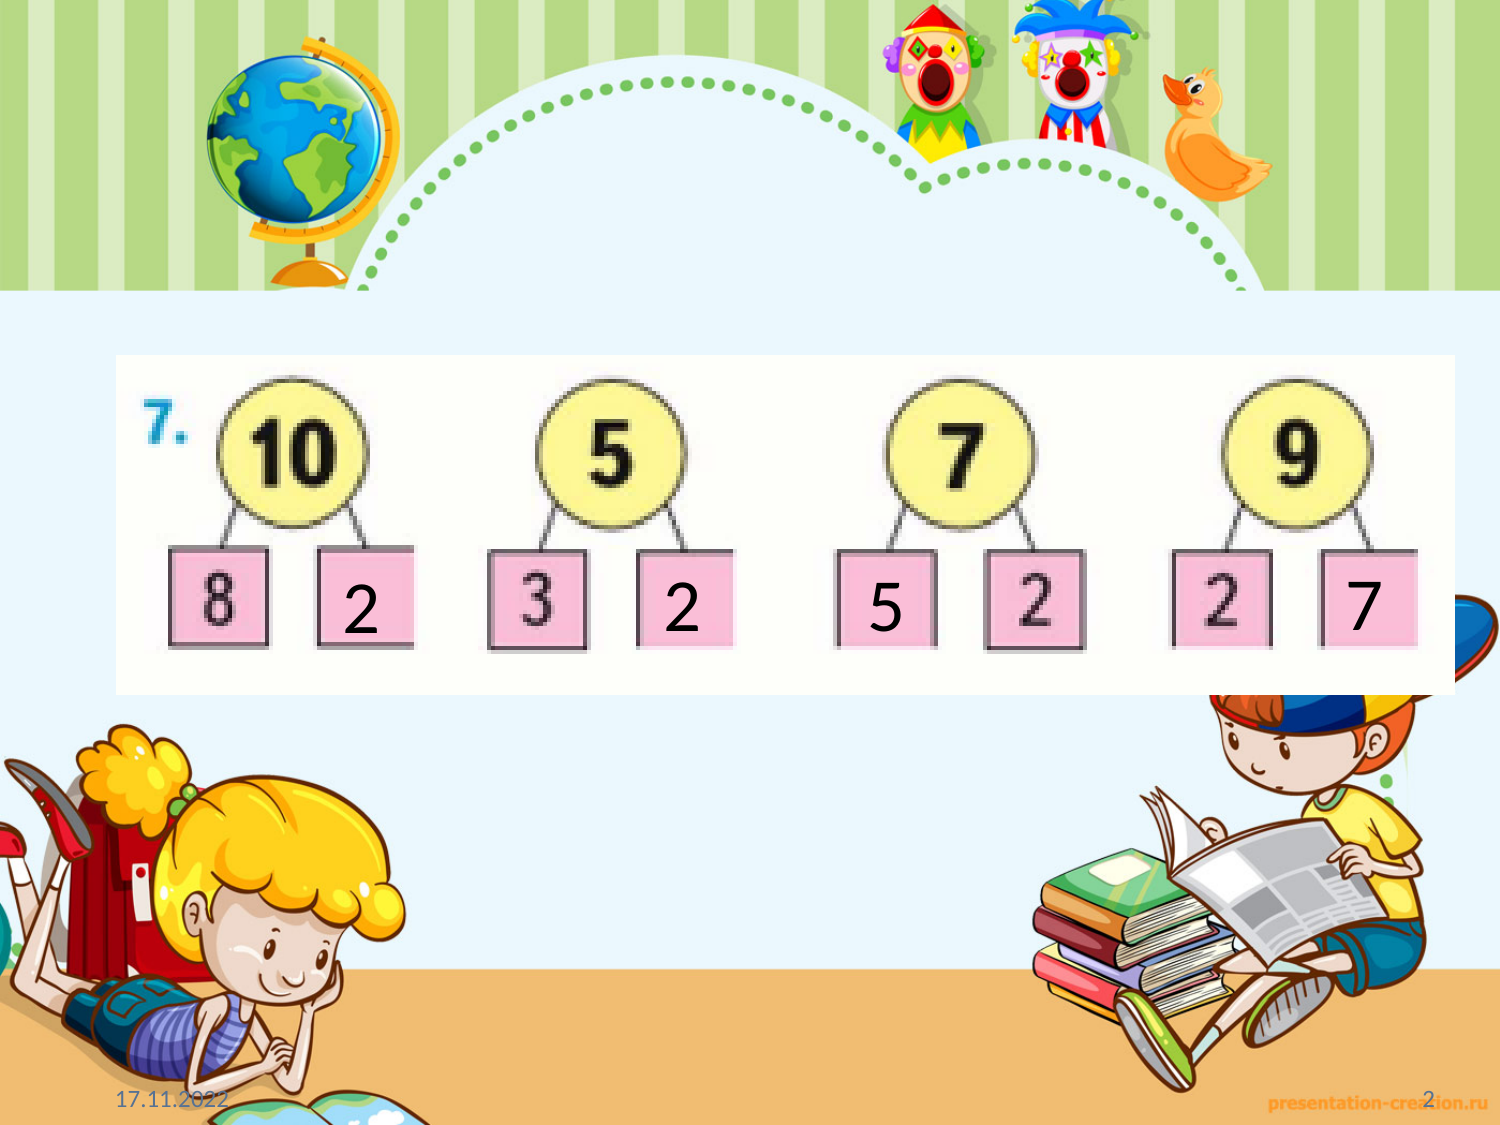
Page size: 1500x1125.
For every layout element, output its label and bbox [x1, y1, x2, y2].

list [115, 355, 1455, 695]
picture [0, 0, 1500, 1125]
